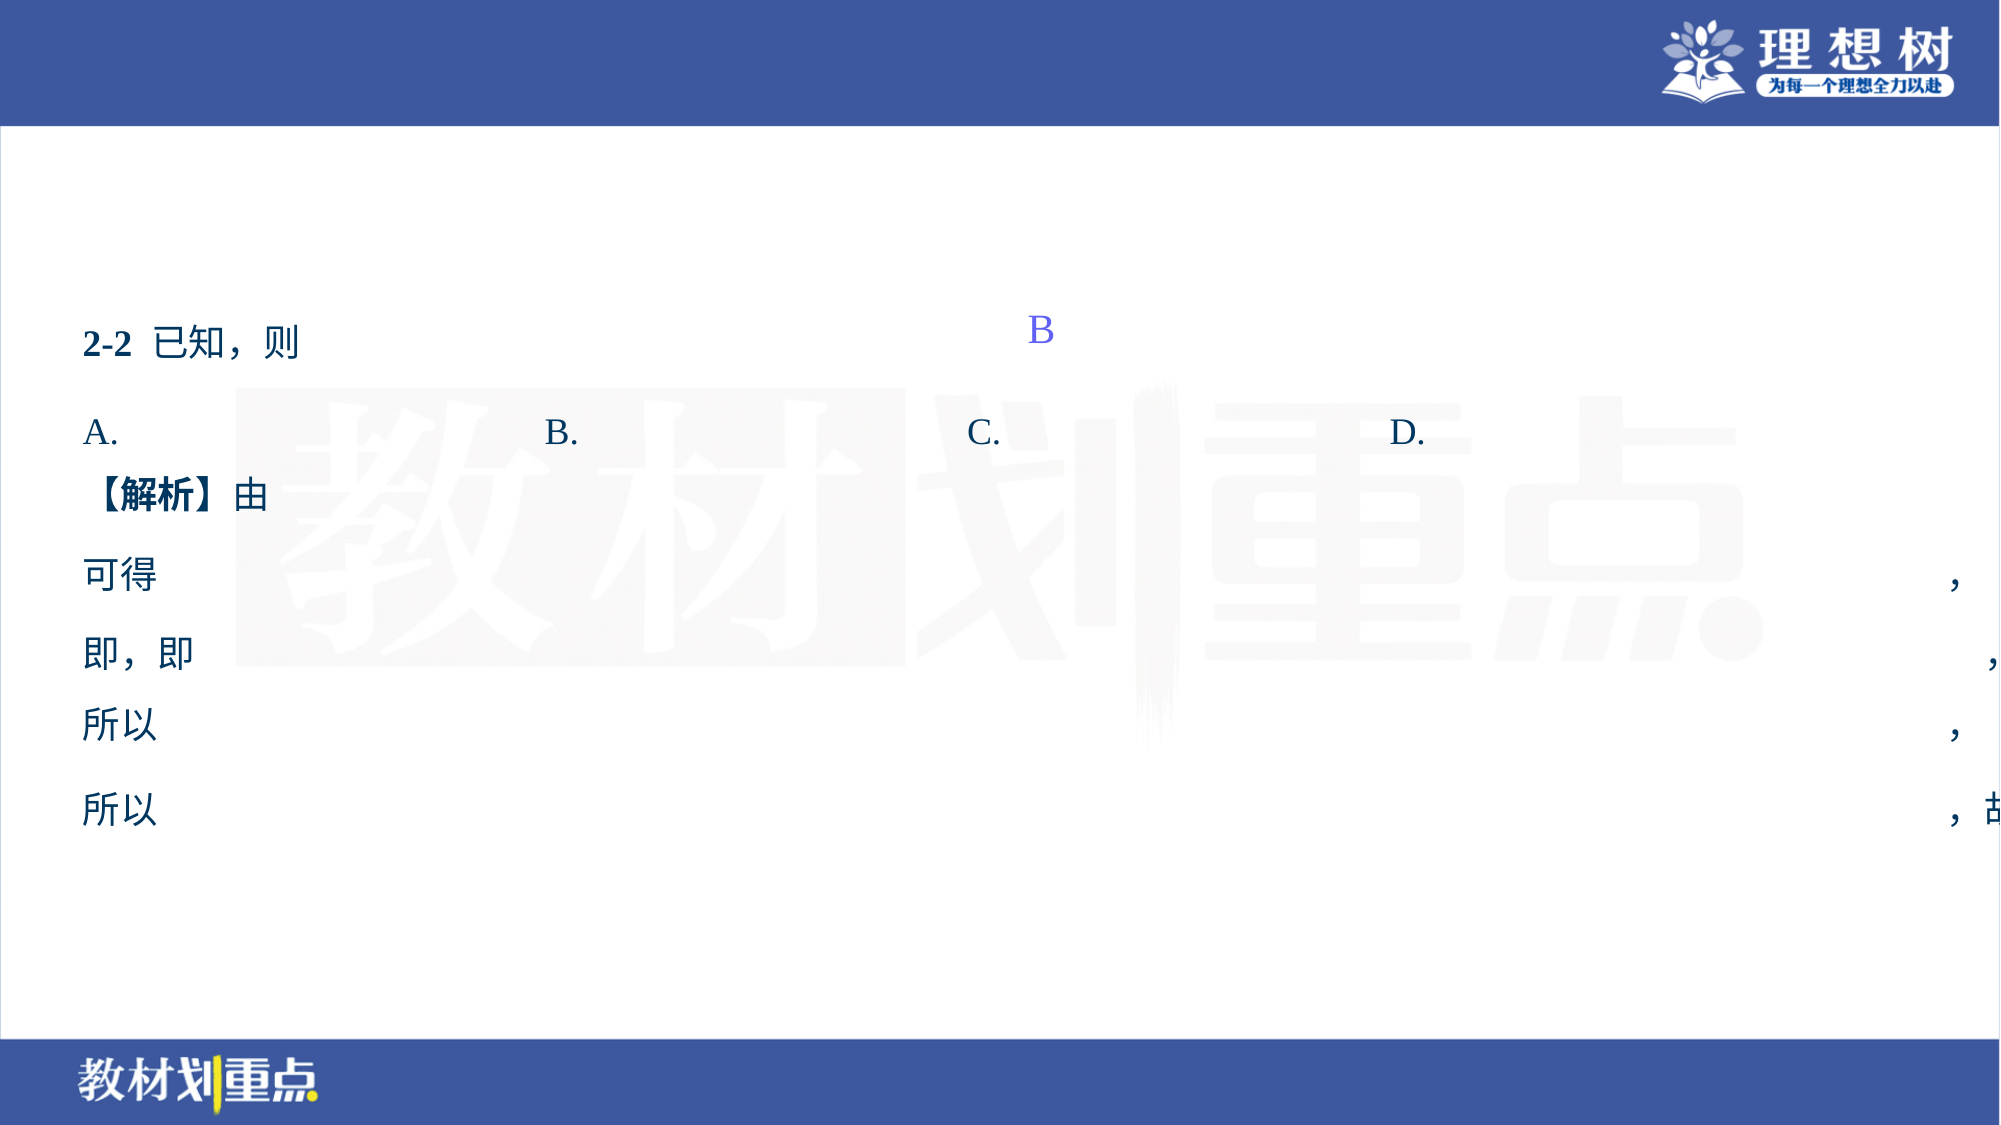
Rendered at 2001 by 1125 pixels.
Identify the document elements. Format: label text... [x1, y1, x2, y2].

text_box B [1012, 299, 1071, 350]
picture [0, 0, 2000, 1125]
picture [1990, 811, 1998, 819]
